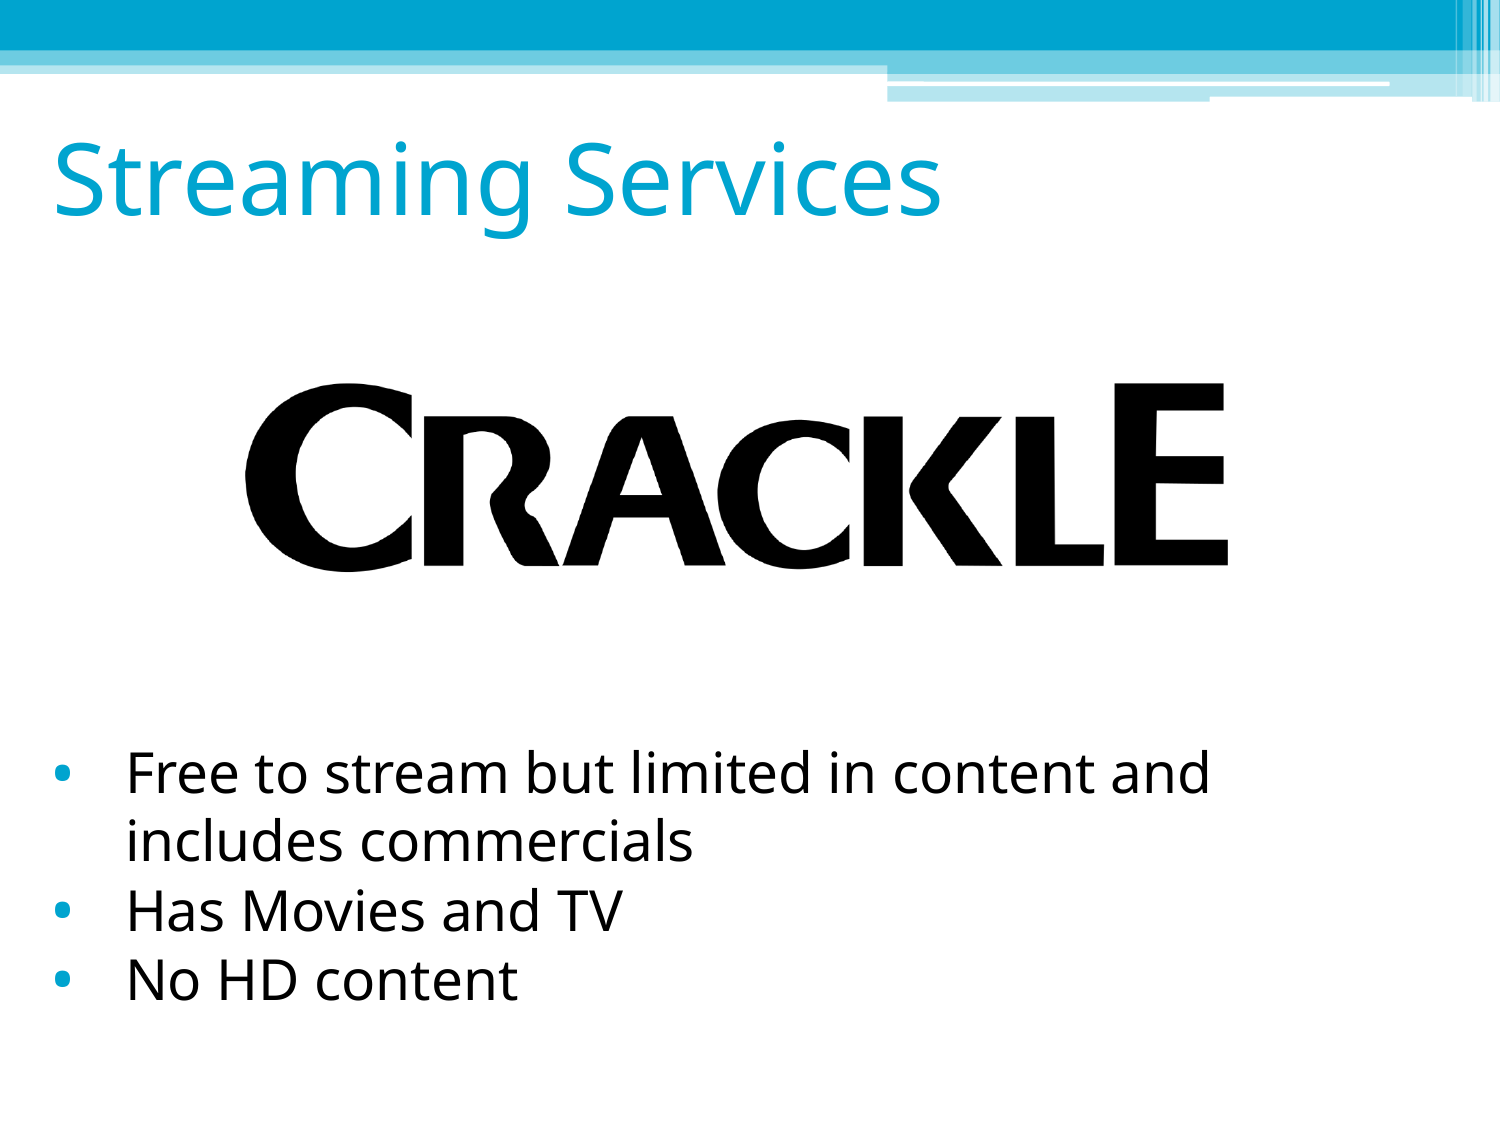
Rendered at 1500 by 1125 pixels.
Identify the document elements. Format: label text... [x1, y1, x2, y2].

title Streaming Services [37, 87, 1500, 263]
list Free to stream but limited in content and includes commercials Has Movies and TV No HD content [37, 729, 1458, 1020]
picture [229, 364, 1243, 584]
